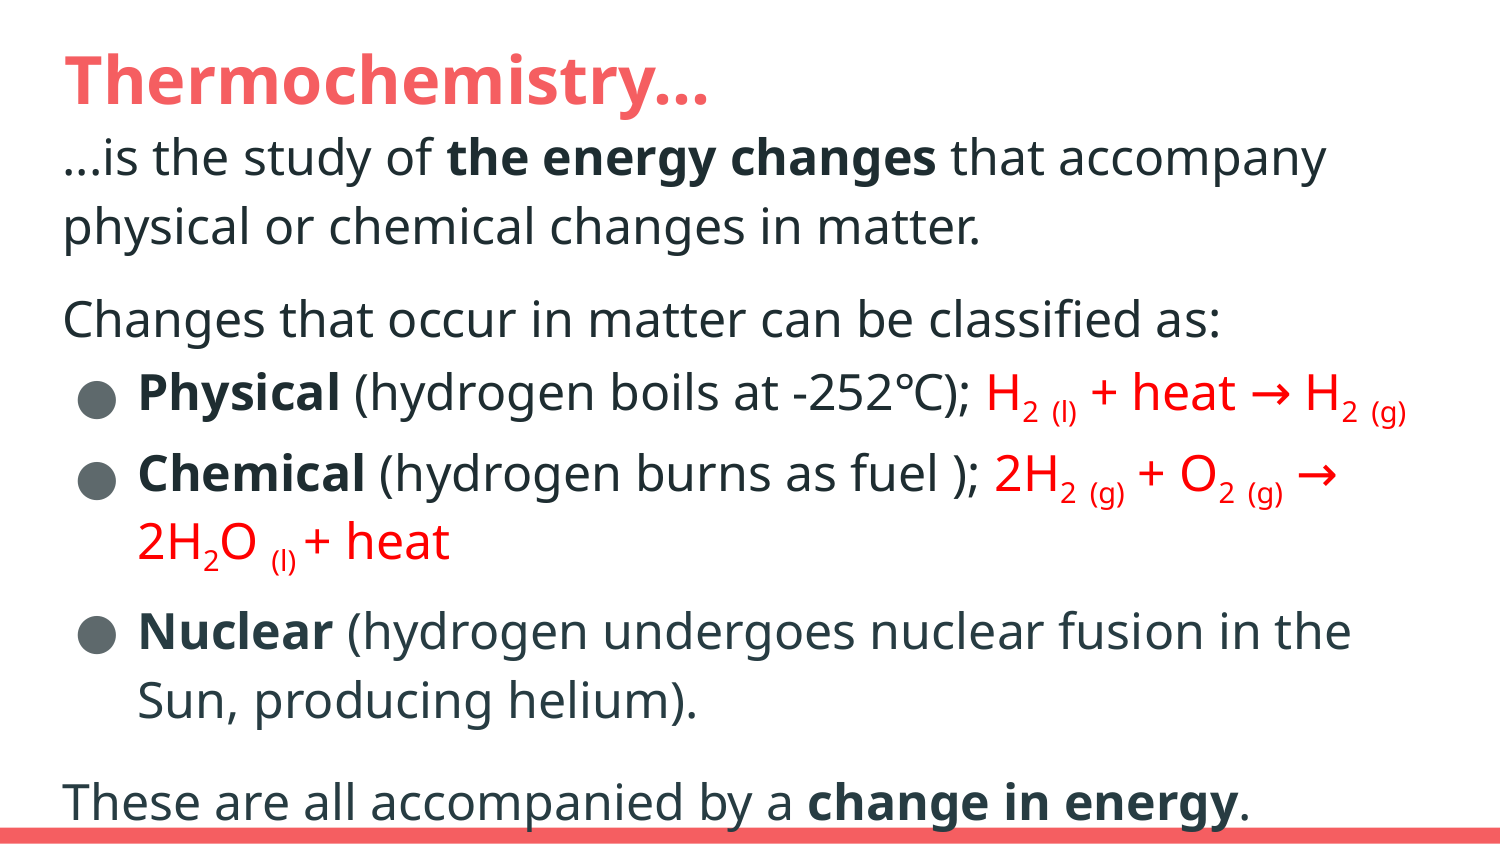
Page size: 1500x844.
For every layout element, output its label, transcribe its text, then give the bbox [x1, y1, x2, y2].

list ...is the study of the energy changes that accompany physical or chemical changes in matter. Changes that occur in matter can be classified as: Physical (hydrogen boils at -252℃); H2 (l) + heat → H2 (g) Chemical (hydrogen burns as fuel ); 2H2 (g) + O2 (g) → 2H2O (l) + heat Nuclear (hydrogen undergoes nuclear fusion in the Sun, producing helium). These are all accompanied by a change in energy. [47, 101, 1446, 662]
title Thermochemistry... [49, 23, 1448, 126]
